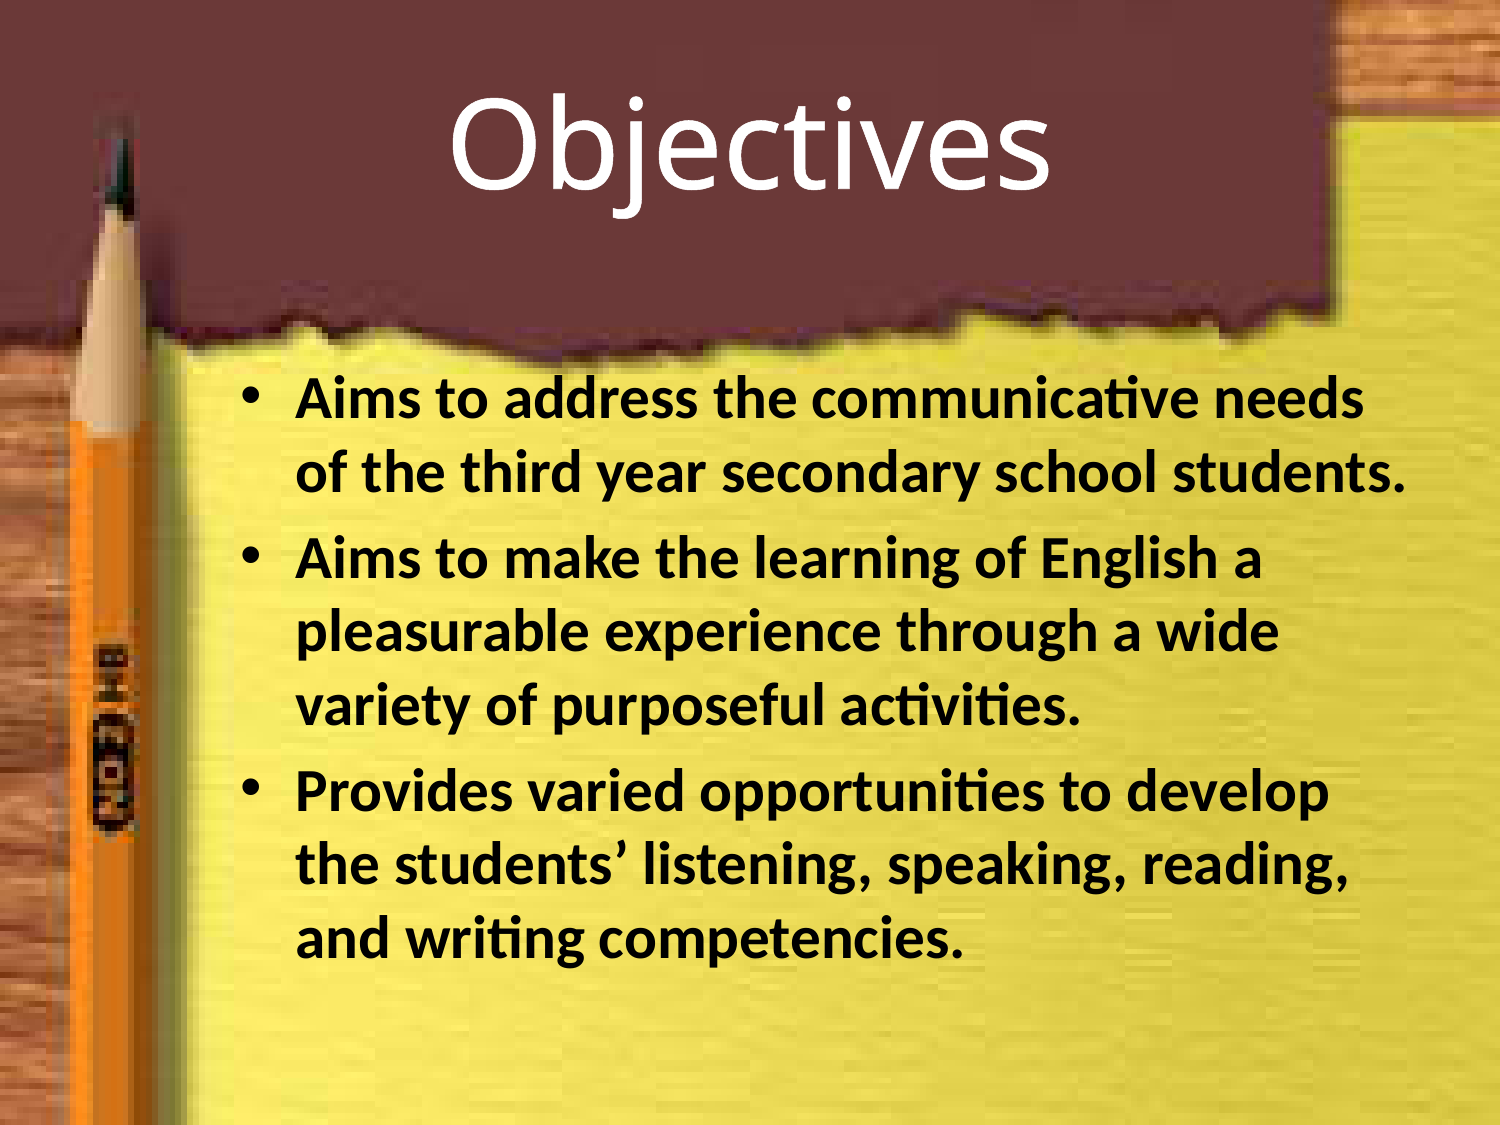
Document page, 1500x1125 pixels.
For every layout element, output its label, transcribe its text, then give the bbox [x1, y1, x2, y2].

title Objectives [75, 45, 1425, 233]
list Aims to address the communicative needs of the third year secondary school students. Aims to make the learning of English a pleasurable experience through a wide variety of purposeful activities. Provides varied opportunities to develop the students’ listening, speaking, reading, and writing competencies. [225, 350, 1425, 1075]
picture [0, 0, 1500, 1125]
